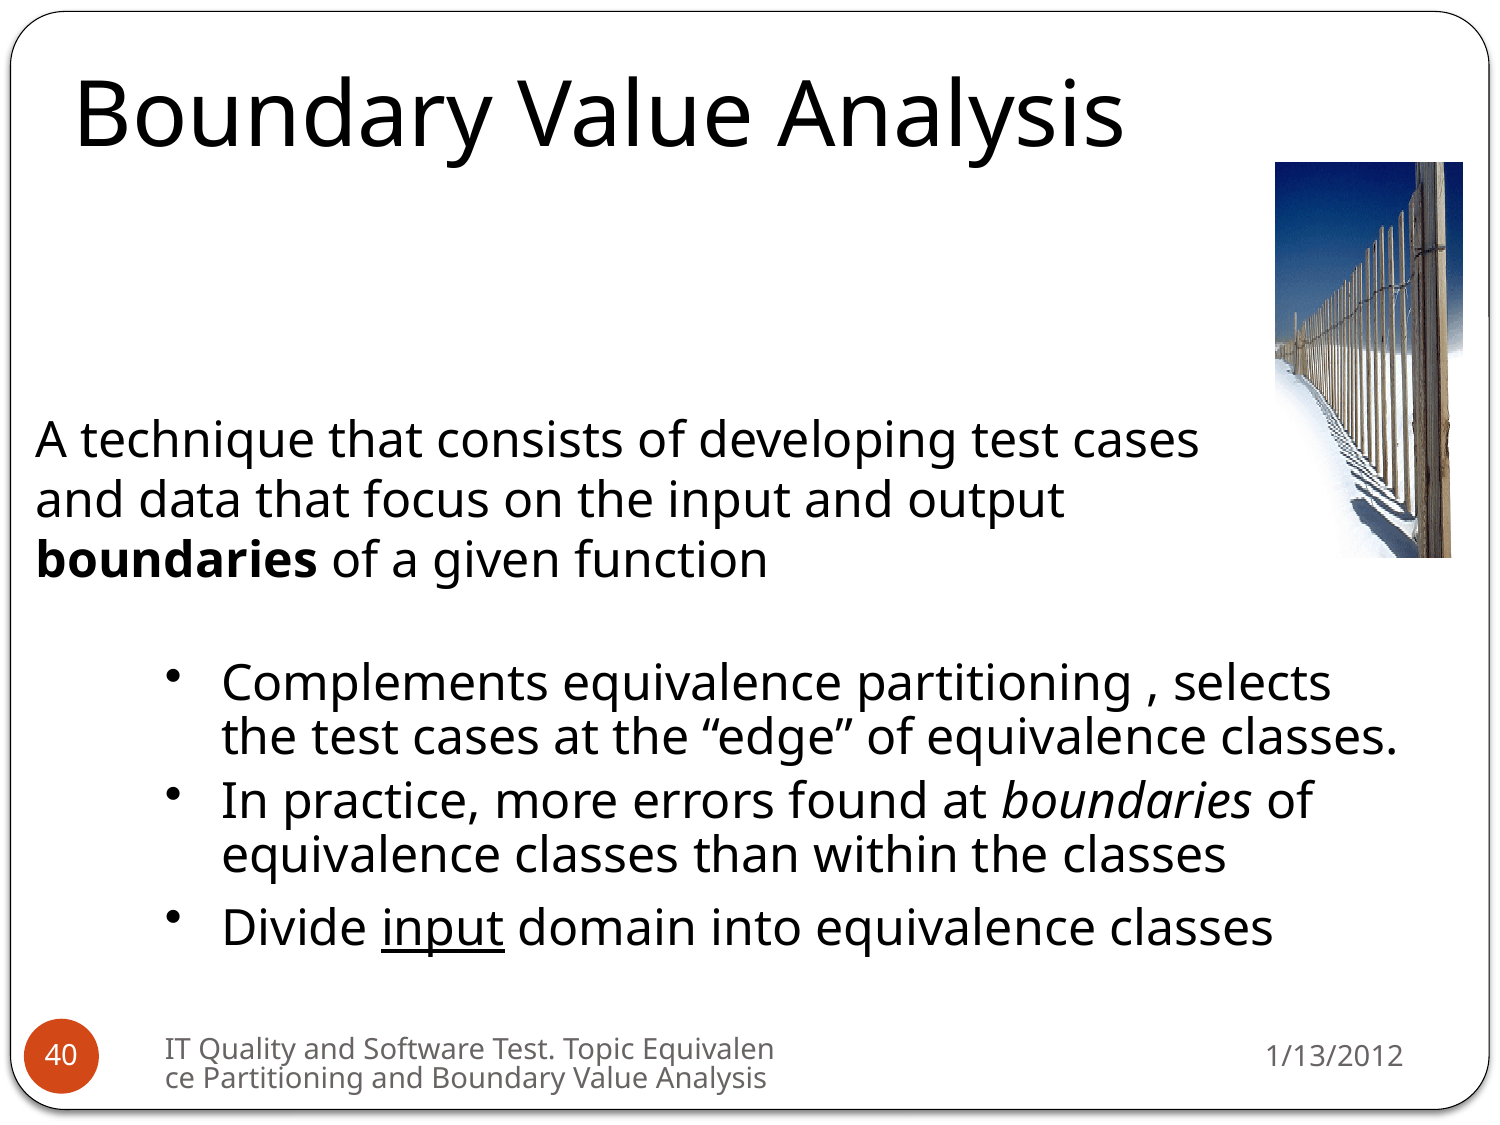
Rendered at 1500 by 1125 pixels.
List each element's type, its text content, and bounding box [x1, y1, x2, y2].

slide_number 40 [23, 1018, 99, 1094]
picture [1274, 162, 1464, 559]
footer IT Quality and Software Test. Topic Equivalence Partitioning and Boundary Value Analysis [150, 1012, 800, 1088]
text_box A technique that consists of developing test cases and data that focus on the input and output boundaries of a given function [20, 399, 1230, 595]
text_box Boundary Value Analysis [57, 47, 1143, 173]
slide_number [1012, 1015, 1419, 1094]
text_box Complements equivalence partitioning , selects the test cases at the “edge” of equivalence classes. In practice, more errors found at boundaries of equivalence classes than within the classes Divide input domain into equivalence classes [149, 649, 1425, 1125]
